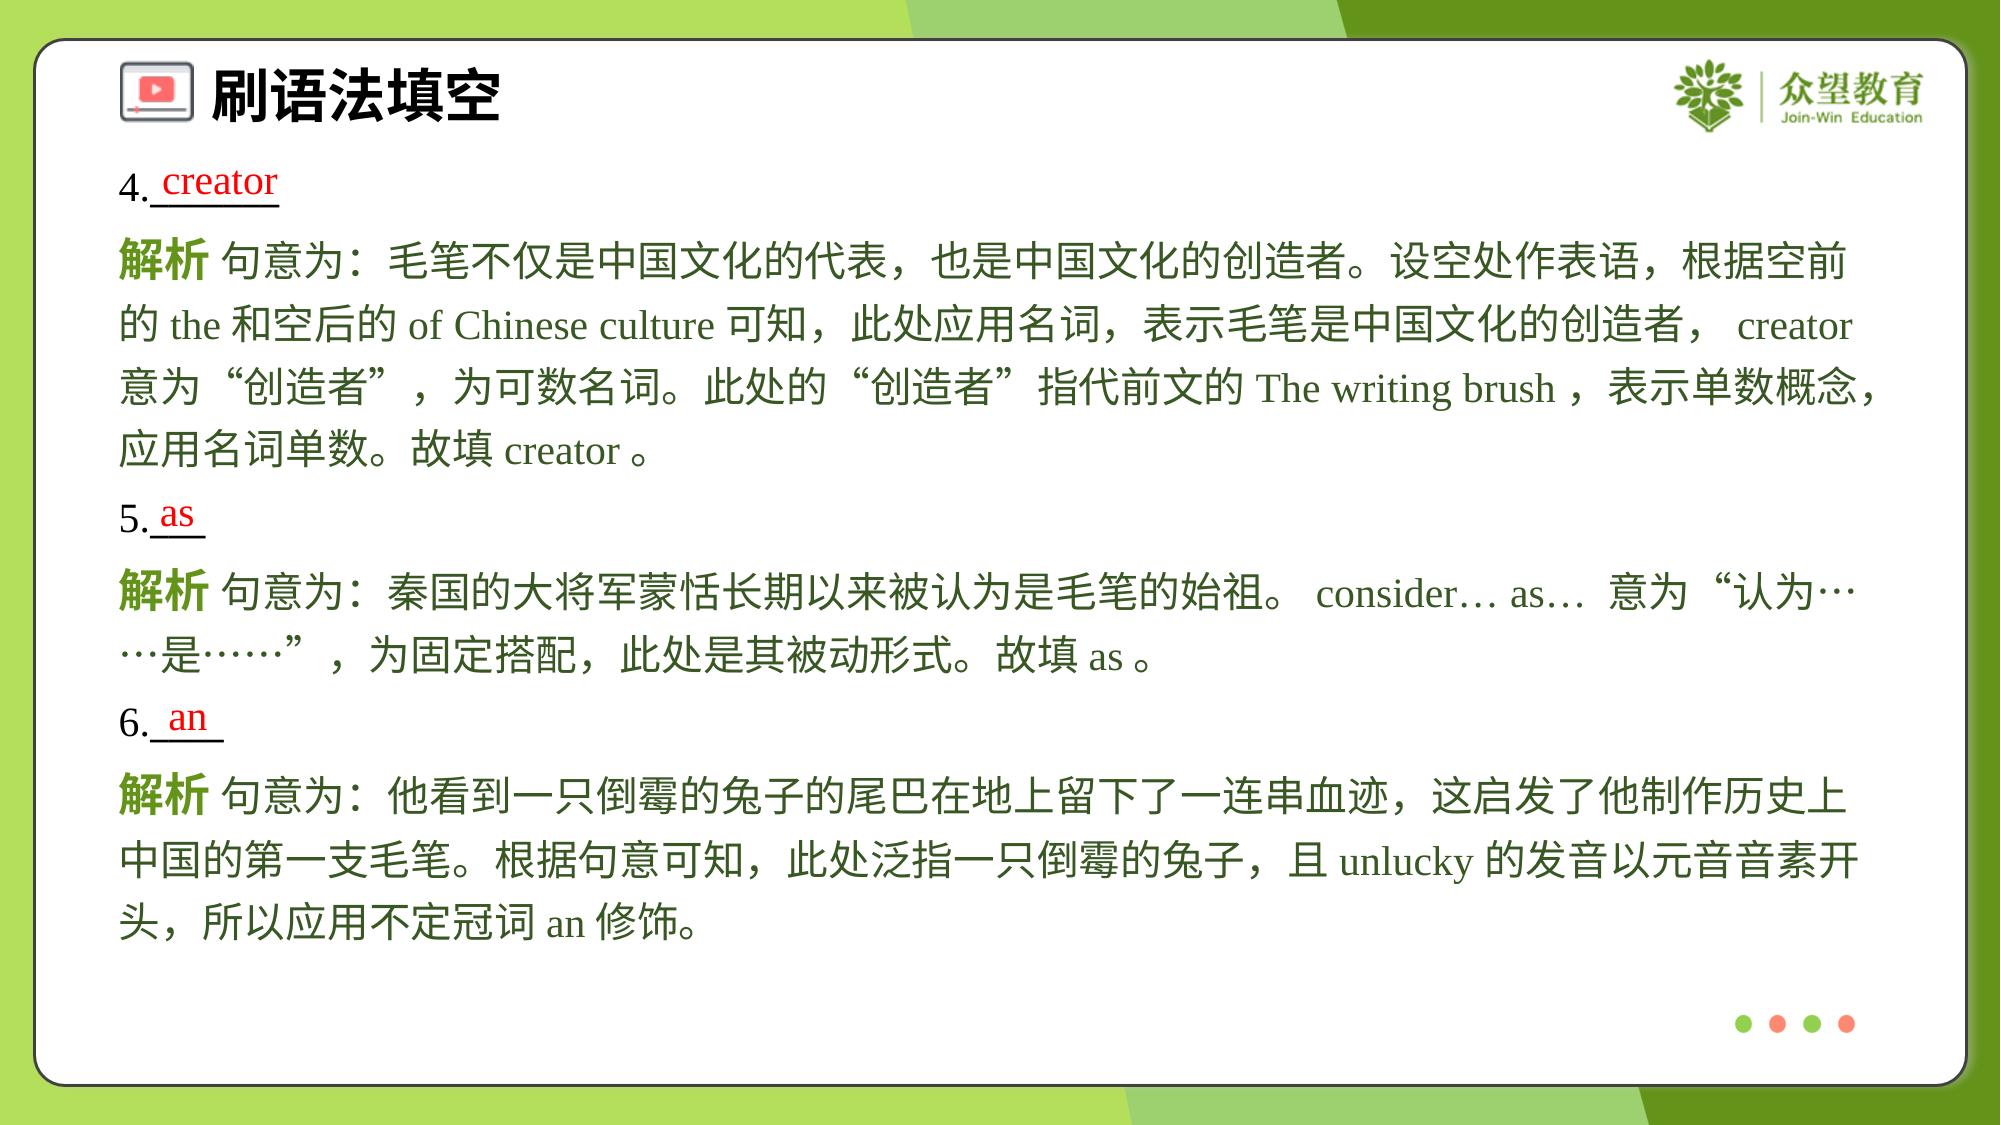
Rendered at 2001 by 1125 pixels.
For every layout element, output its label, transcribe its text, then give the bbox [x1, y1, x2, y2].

picture [0, 0, 2000, 1125]
text_box 解析 句意为：毛笔不仅是中国文化的代表，也是中国文化的创造者。设空处作表语，根据空前的the和空后的of Chinese culture可知，此处应用名词，表示毛笔是中国文化的创造者，creator意为“创造者”，为可数名词。此处的“创造者”指代前文的The writing brush，表示单数概念，应用名词单数。故填creator。 [118, 216, 1883, 473]
text_box 解析 句意为：秦国的大将军蒙恬长期以来被认为是毛笔的始祖。consider… as… 意为“认为……是……”，为固定搭配，此处是其被动形式。故填as。 [118, 547, 1883, 680]
text_box creator [147, 140, 293, 204]
text_box as [144, 472, 210, 535]
text_box 6.____ [118, 682, 1883, 745]
text_box an [153, 676, 223, 739]
text_box 5.___ [118, 478, 1883, 541]
text_box 解析 句意为：他看到一只倒霉的兔子的尾巴在地上留下了一连串血迹，这启发了他制作历史上中国的第一支毛笔。根据句意可知，此处泛指一只倒霉的兔子，且unlucky的发音以元音音素开头，所以应用不定冠词an修饰。 [118, 752, 1883, 946]
text_box 4._______ [118, 146, 1883, 210]
